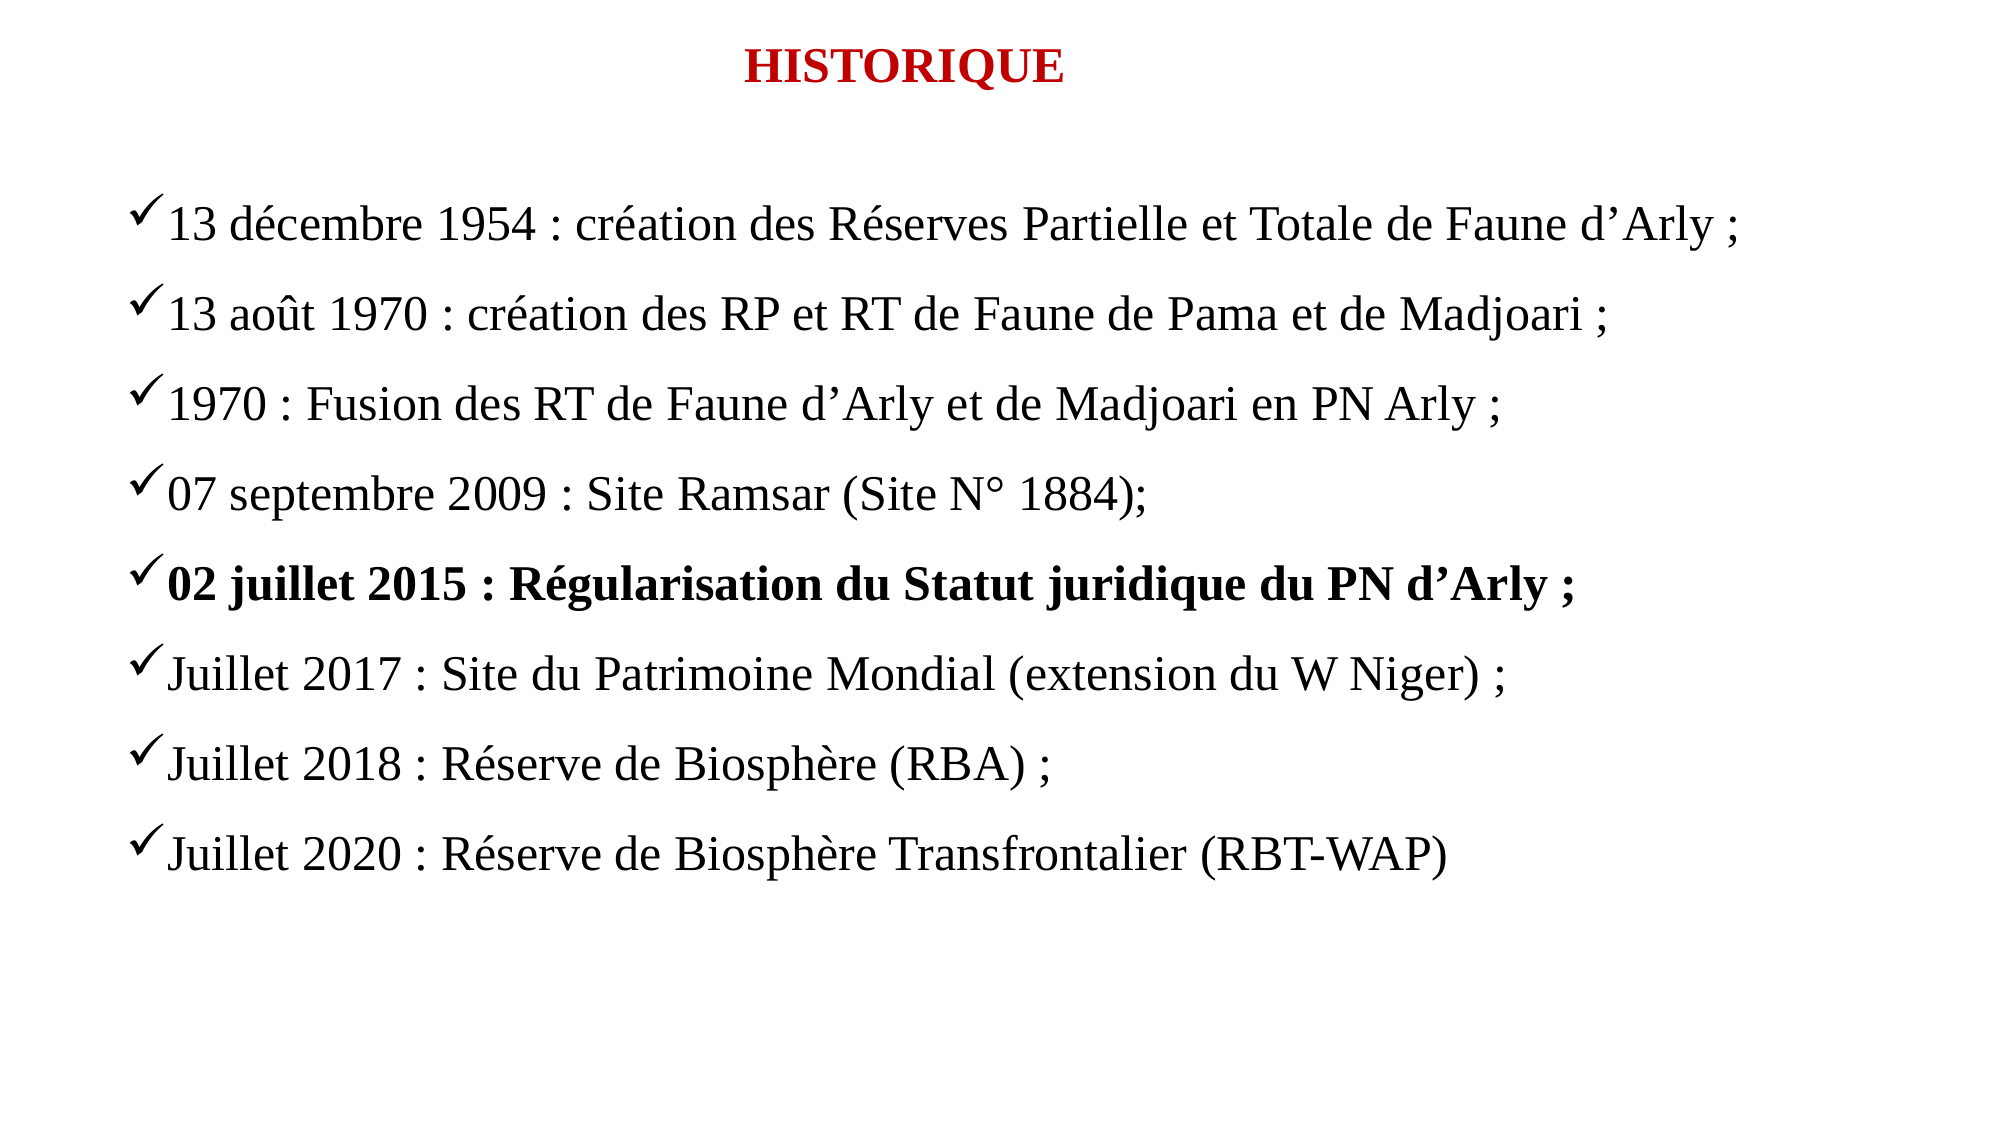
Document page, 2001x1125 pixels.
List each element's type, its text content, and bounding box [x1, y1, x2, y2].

title HISTORIQUE [561, 17, 1213, 105]
text_box 13 décembre 1954 : création des Réserves Partielle et Totale de Faune d’Arly ; 13 août 1970 : création des RP et RT de Faune de Pama et de Madjoari ; 1970 : Fusion des RT de Faune d’Arly et de Madjoari en PN Arly ; 07 septembre 2009 : Site Ramsar (Site N° 1884); 02 juillet 2015 : Régularisation du Statut juridique du PN d’Arly ; Juillet 2017 : Site du Patrimoine Mondial (extension du W Niger) ; Juillet 2018 : Réserve de Biosphère (RBA) ; Juillet 2020 : Réserve de Biosphère Transfrontalier (RBT-WAP) [71, 153, 1881, 888]
